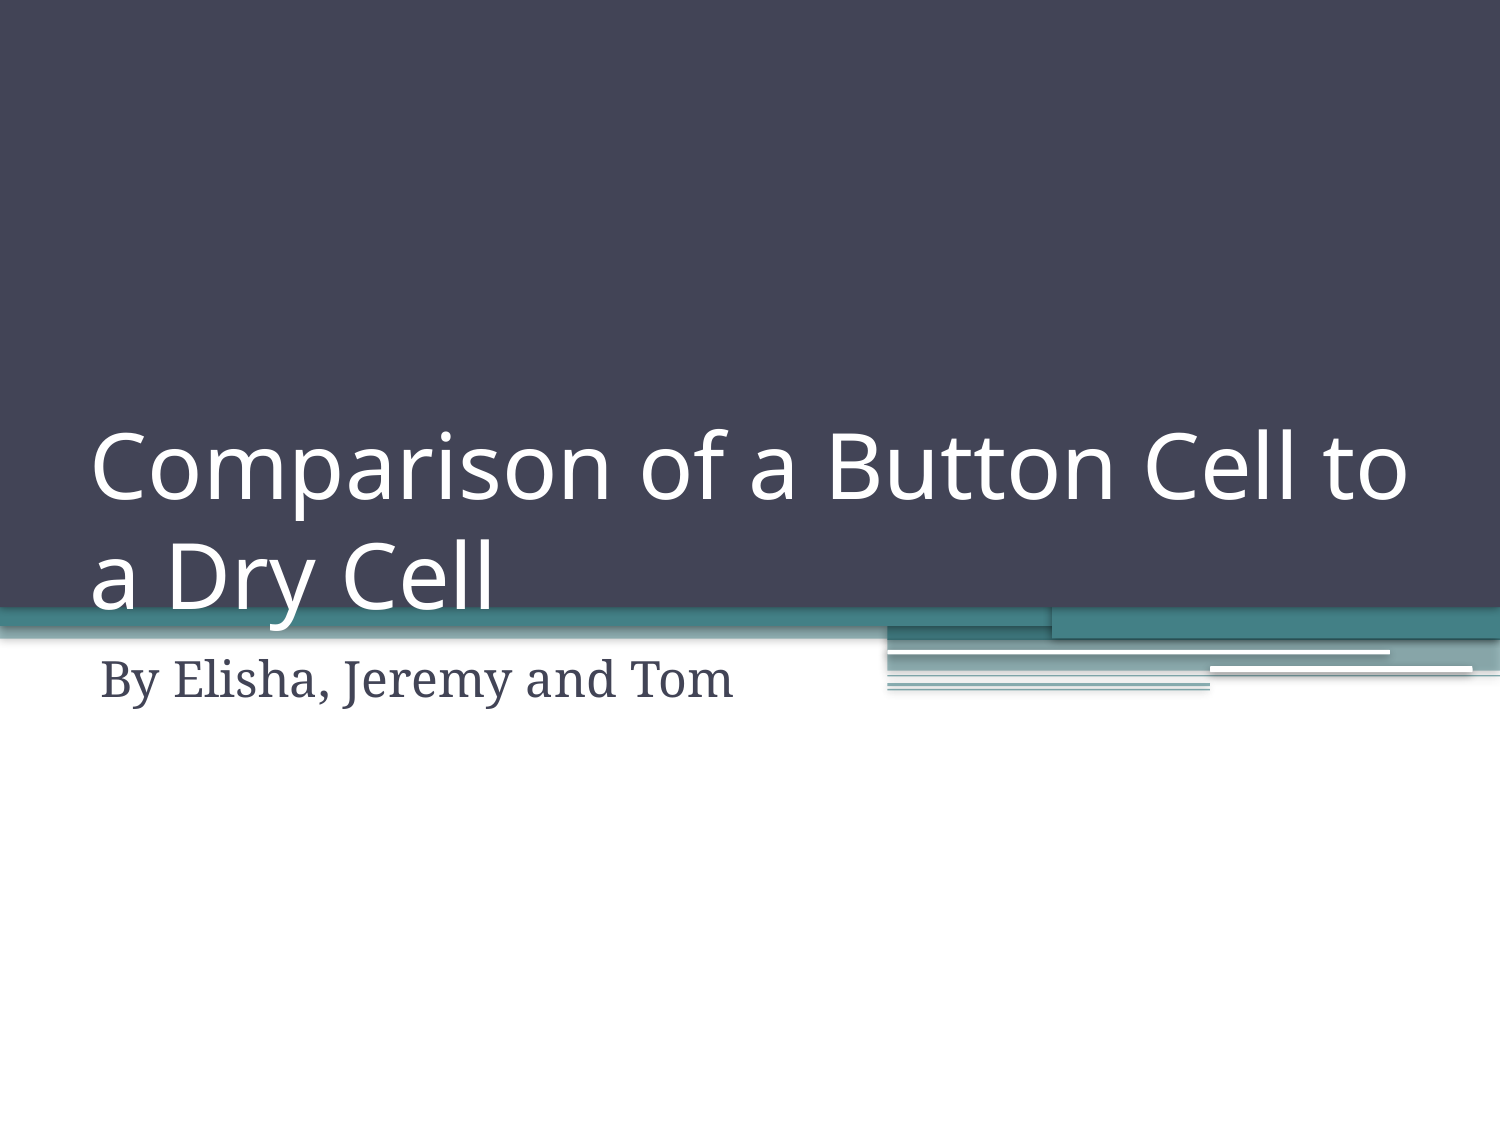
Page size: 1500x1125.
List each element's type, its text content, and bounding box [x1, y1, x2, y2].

title Comparison of a Button Cell to a Dry Cell [75, 394, 1463, 636]
subtitle By Elisha, Jeremy and Tom [75, 639, 888, 928]
